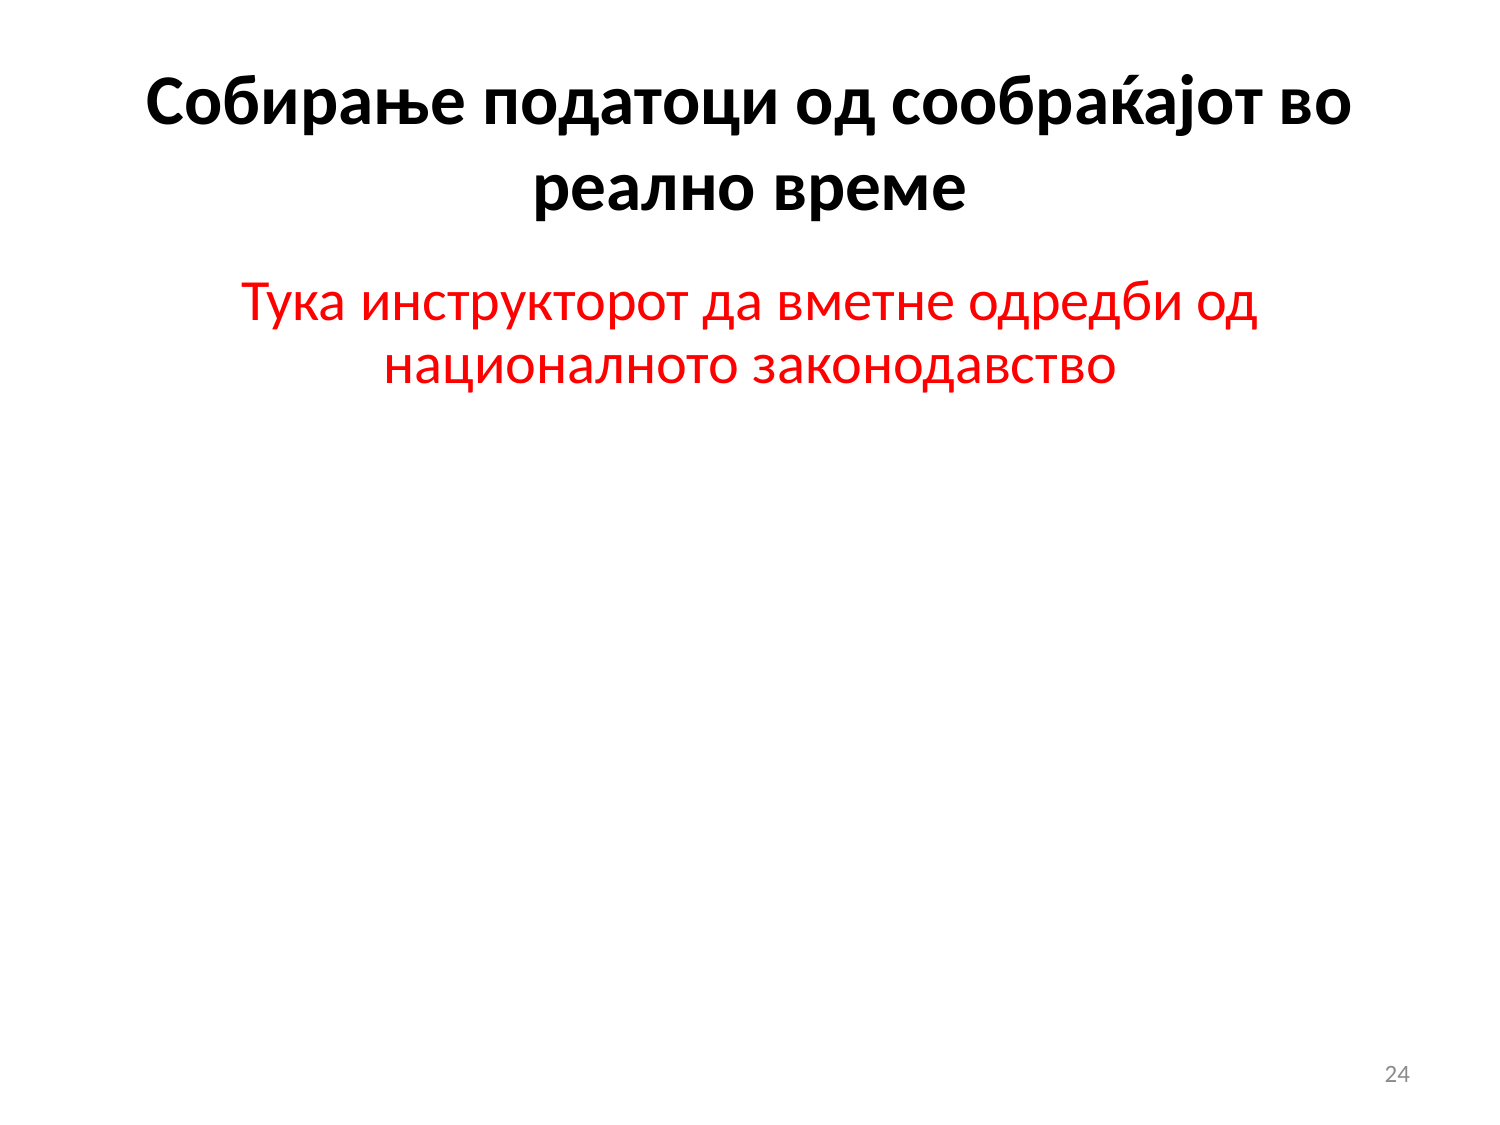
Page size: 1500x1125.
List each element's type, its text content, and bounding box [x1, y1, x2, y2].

list Тука инструкторот да вметне одредби од националното законодавство [75, 262, 1425, 1005]
title Собирање податоци од сообраќајот во реално време [75, 45, 1425, 233]
slide_number 24 [1074, 1042, 1425, 1103]
